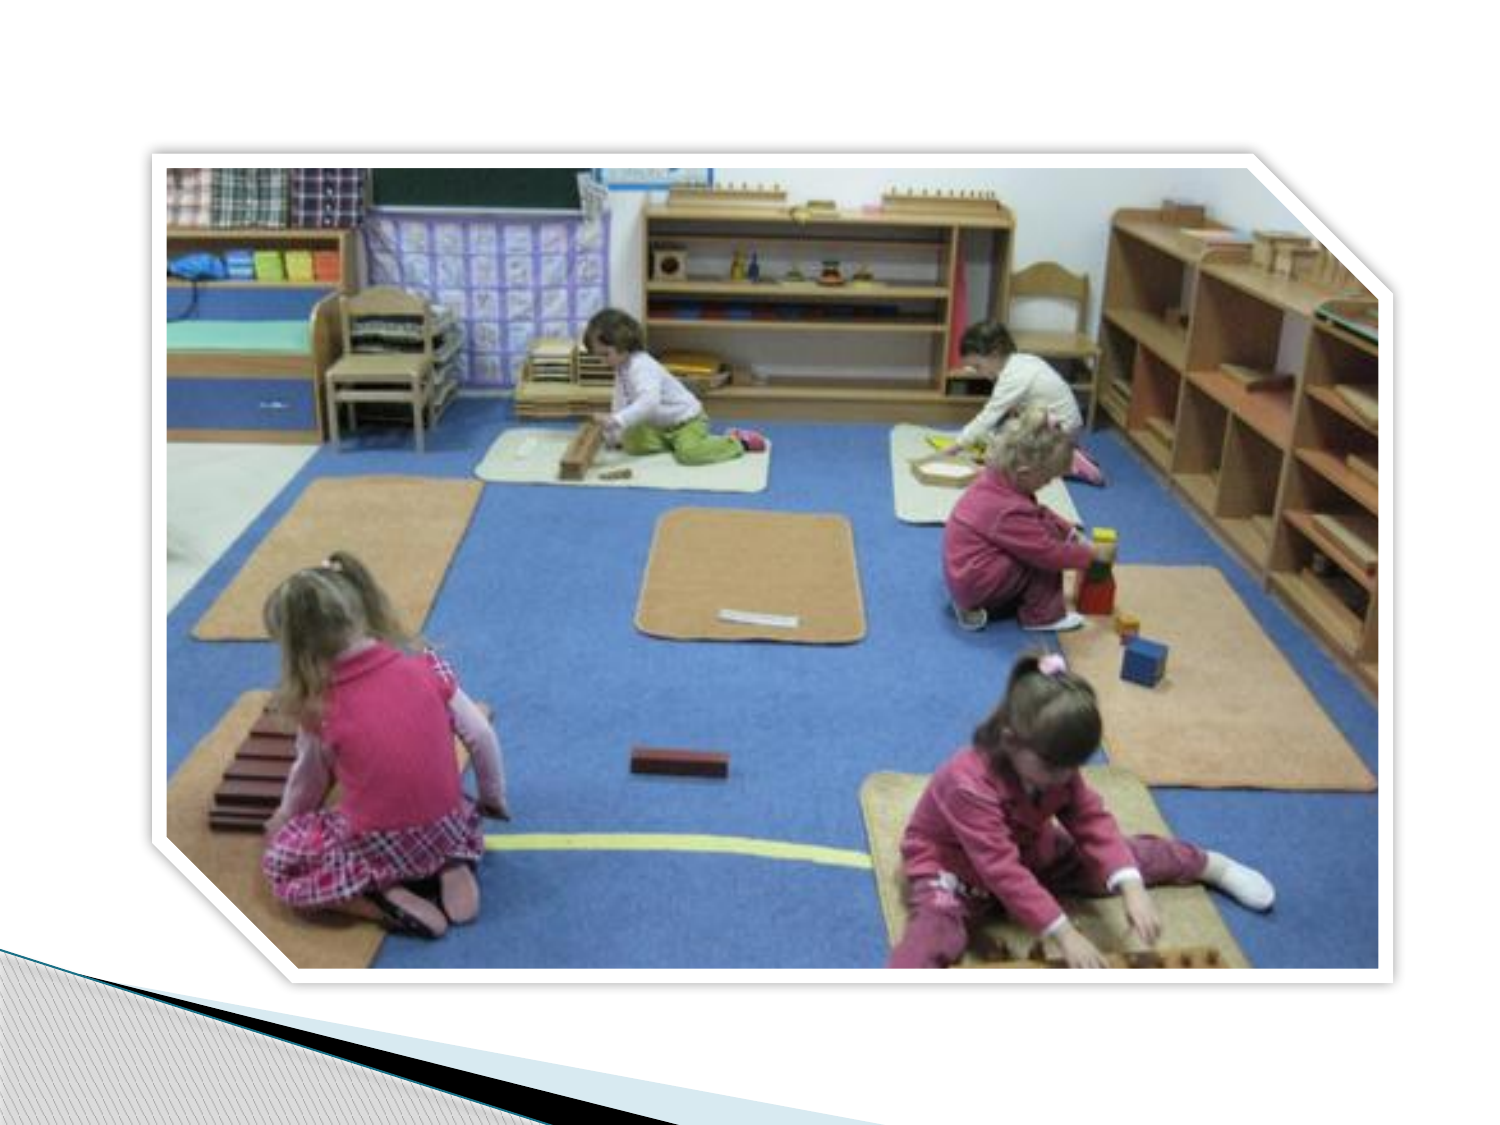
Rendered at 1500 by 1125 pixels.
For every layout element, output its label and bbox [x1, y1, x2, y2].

picture [159, 160, 1386, 977]
